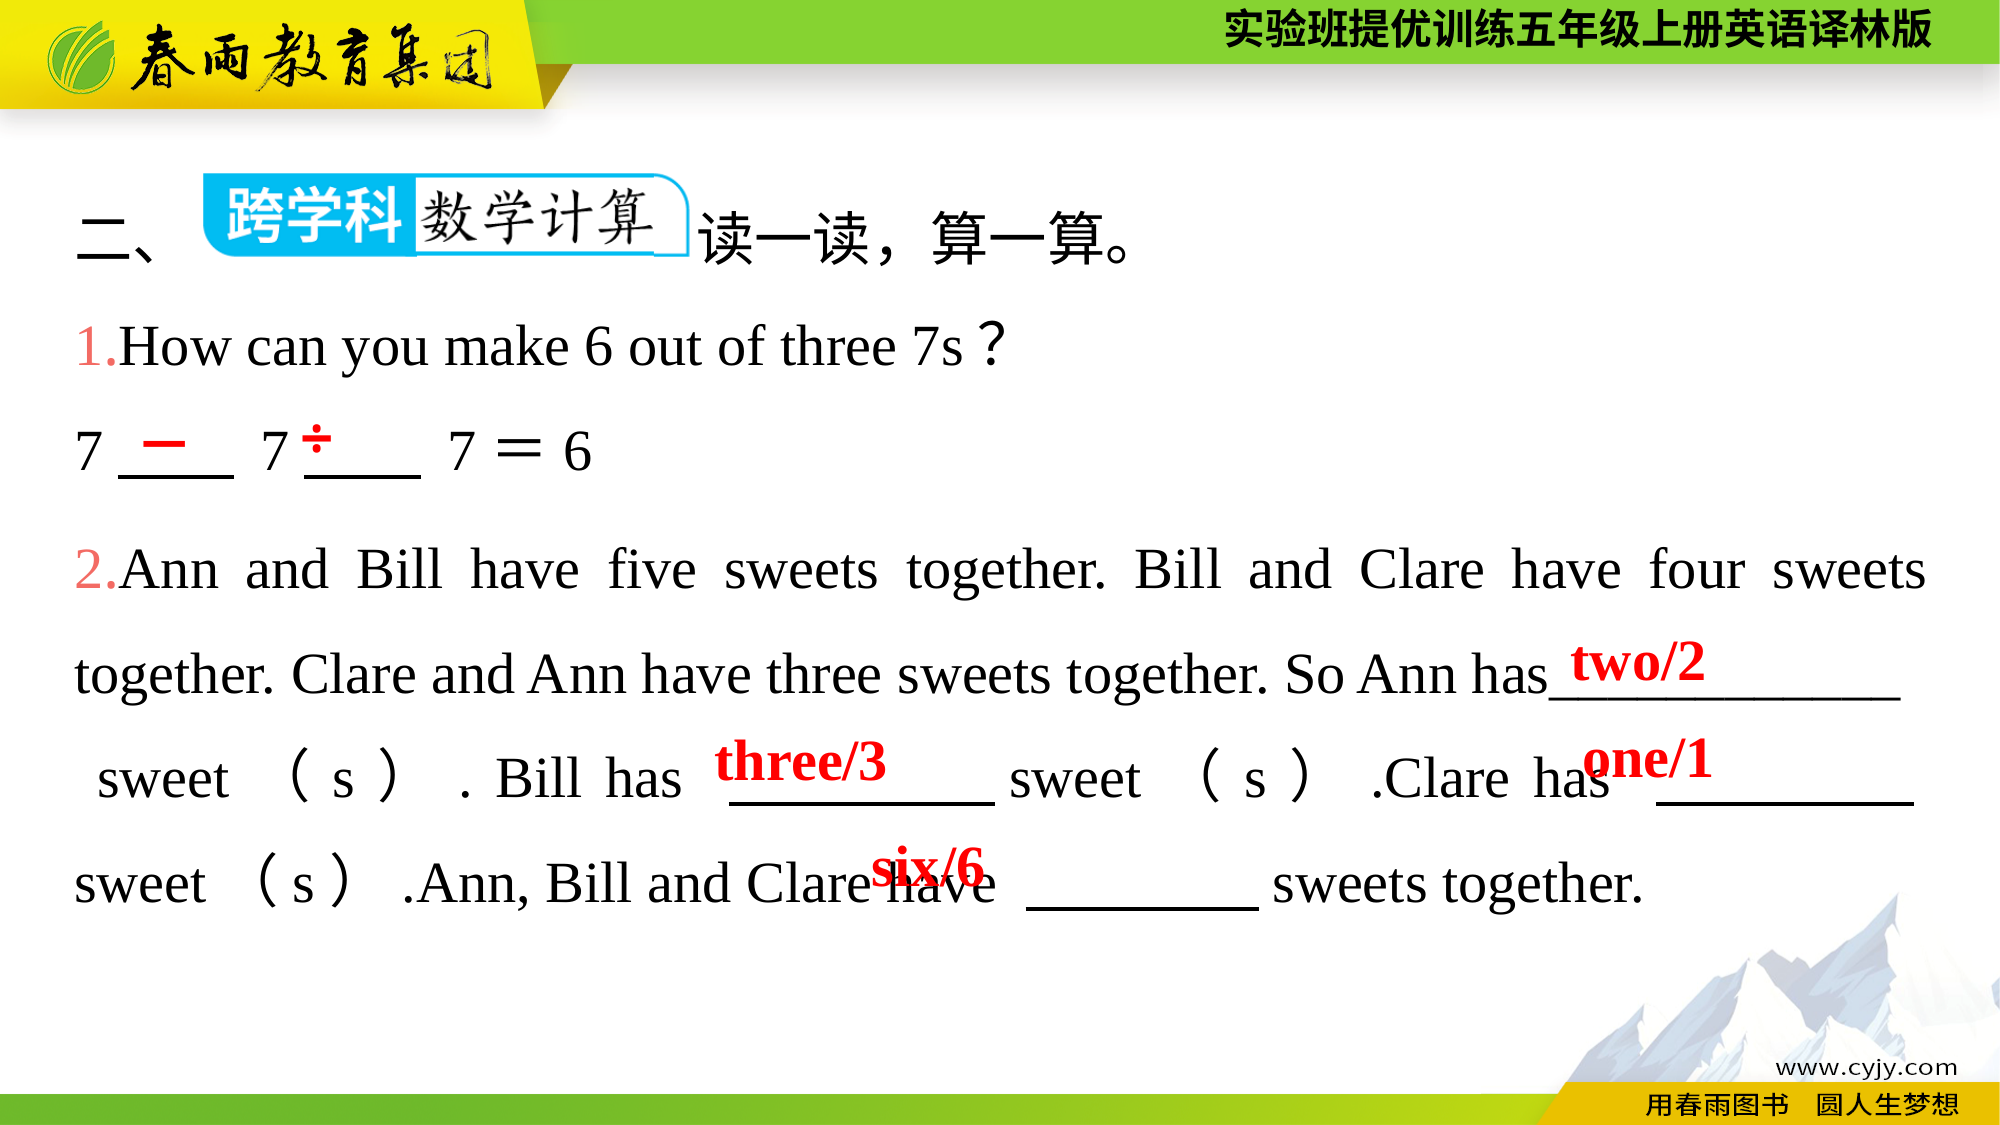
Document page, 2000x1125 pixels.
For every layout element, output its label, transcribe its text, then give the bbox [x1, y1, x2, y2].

text_box six/6 [857, 820, 1001, 906]
text_box two/2 [1555, 614, 1722, 699]
text_box － [120, 401, 209, 486]
picture [0, 0, 2000, 1125]
text_box three/3 [699, 714, 904, 800]
list 二、 读一读，算一算。 1.How can you make 6 out of three 7s？ 7 7 7＝6 [59, 160, 1944, 487]
text_box ÷ [285, 393, 349, 479]
text_box 2.Ann and Bill have five sweets together. Bill and Clare have four sweets together. Clare and Ann have three sweets together. So Ann has____________ sweet（s）. Bill has sweet（s）.Clare has sweet（s）.Ann, Bill and Clare have sweets together. [59, 487, 1944, 923]
text_box one/1 [1567, 712, 1731, 797]
